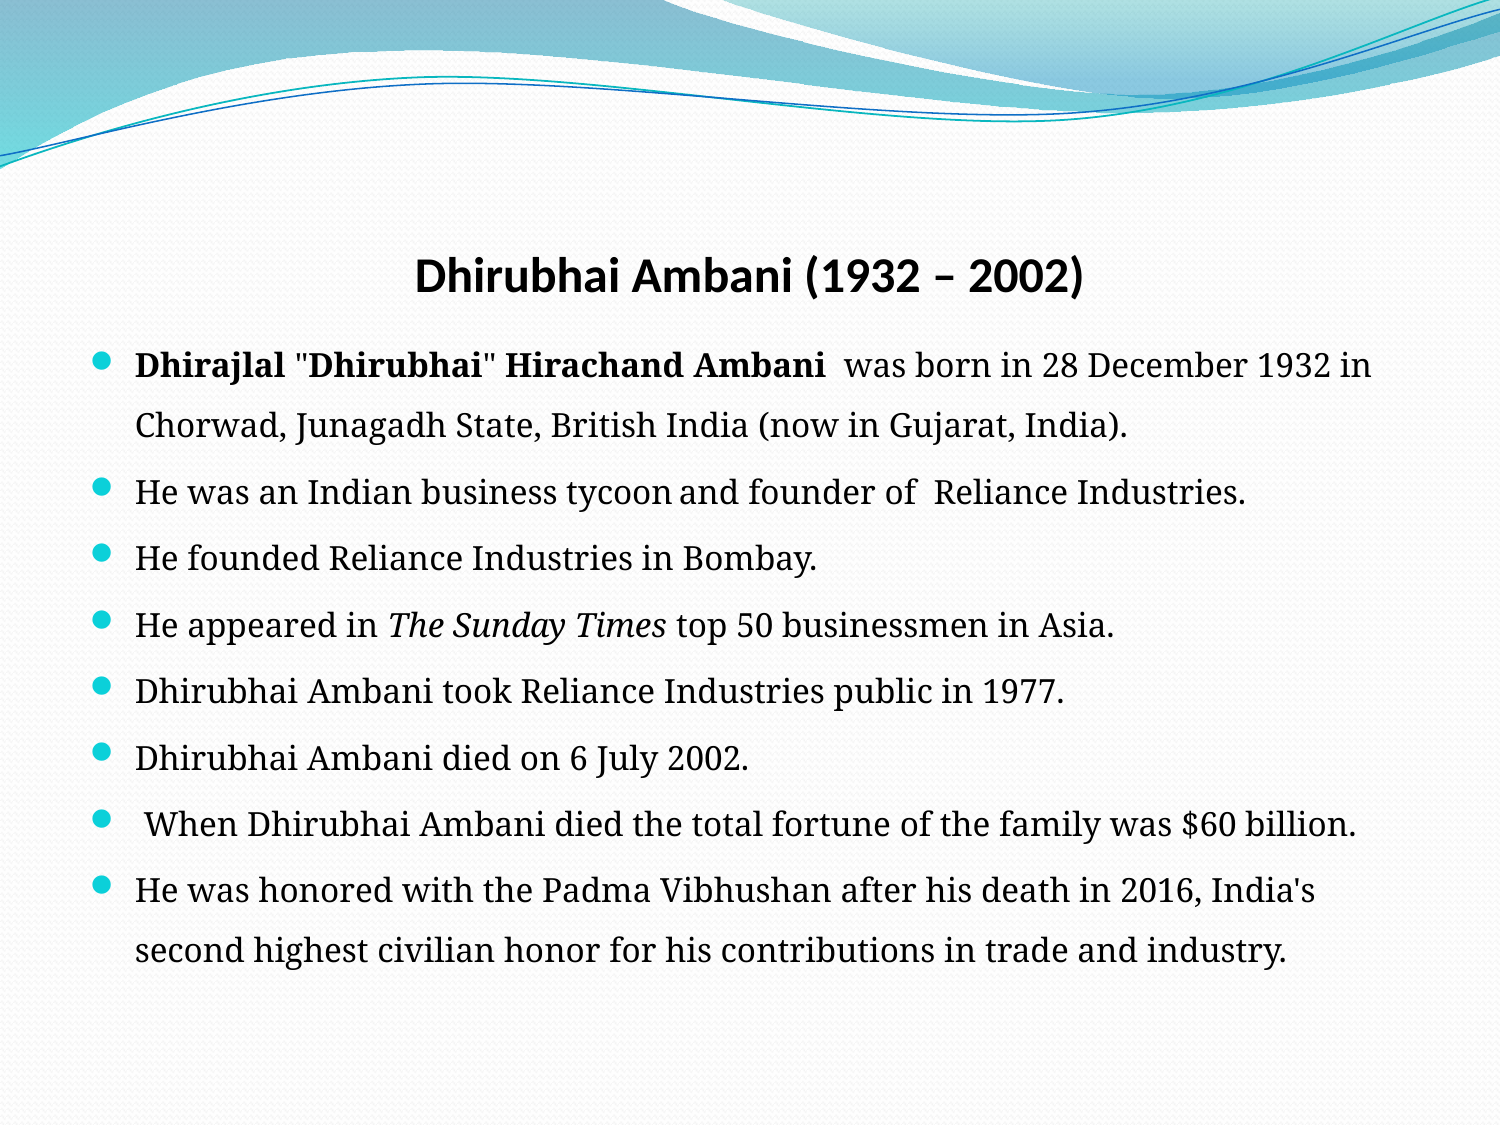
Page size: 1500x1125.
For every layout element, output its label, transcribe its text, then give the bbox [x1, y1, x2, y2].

title Dhirubhai Ambani (1932 – 2002) [75, 115, 1425, 303]
list Dhirajlal "Dhirubhai" Hirachand Ambani was born in 28 December 1932 in Chorwad, Junagadh State, British India (now in Gujarat, India). He was an Indian business tycoon and founder of Reliance Industries. He founded Reliance Industries in Bombay. He appeared in The Sunday Times top 50 businessmen in Asia. Dhirubhai Ambani took Reliance Industries public in 1977. Dhirubhai Ambani died on 6 July 2002. When Dhirubhai Ambani died the total fortune of the family was $60 billion. He was honored with the Padma Vibhushan after his death in 2016, India's second highest civilian honor for his contributions in trade and industry. [75, 317, 1425, 1038]
